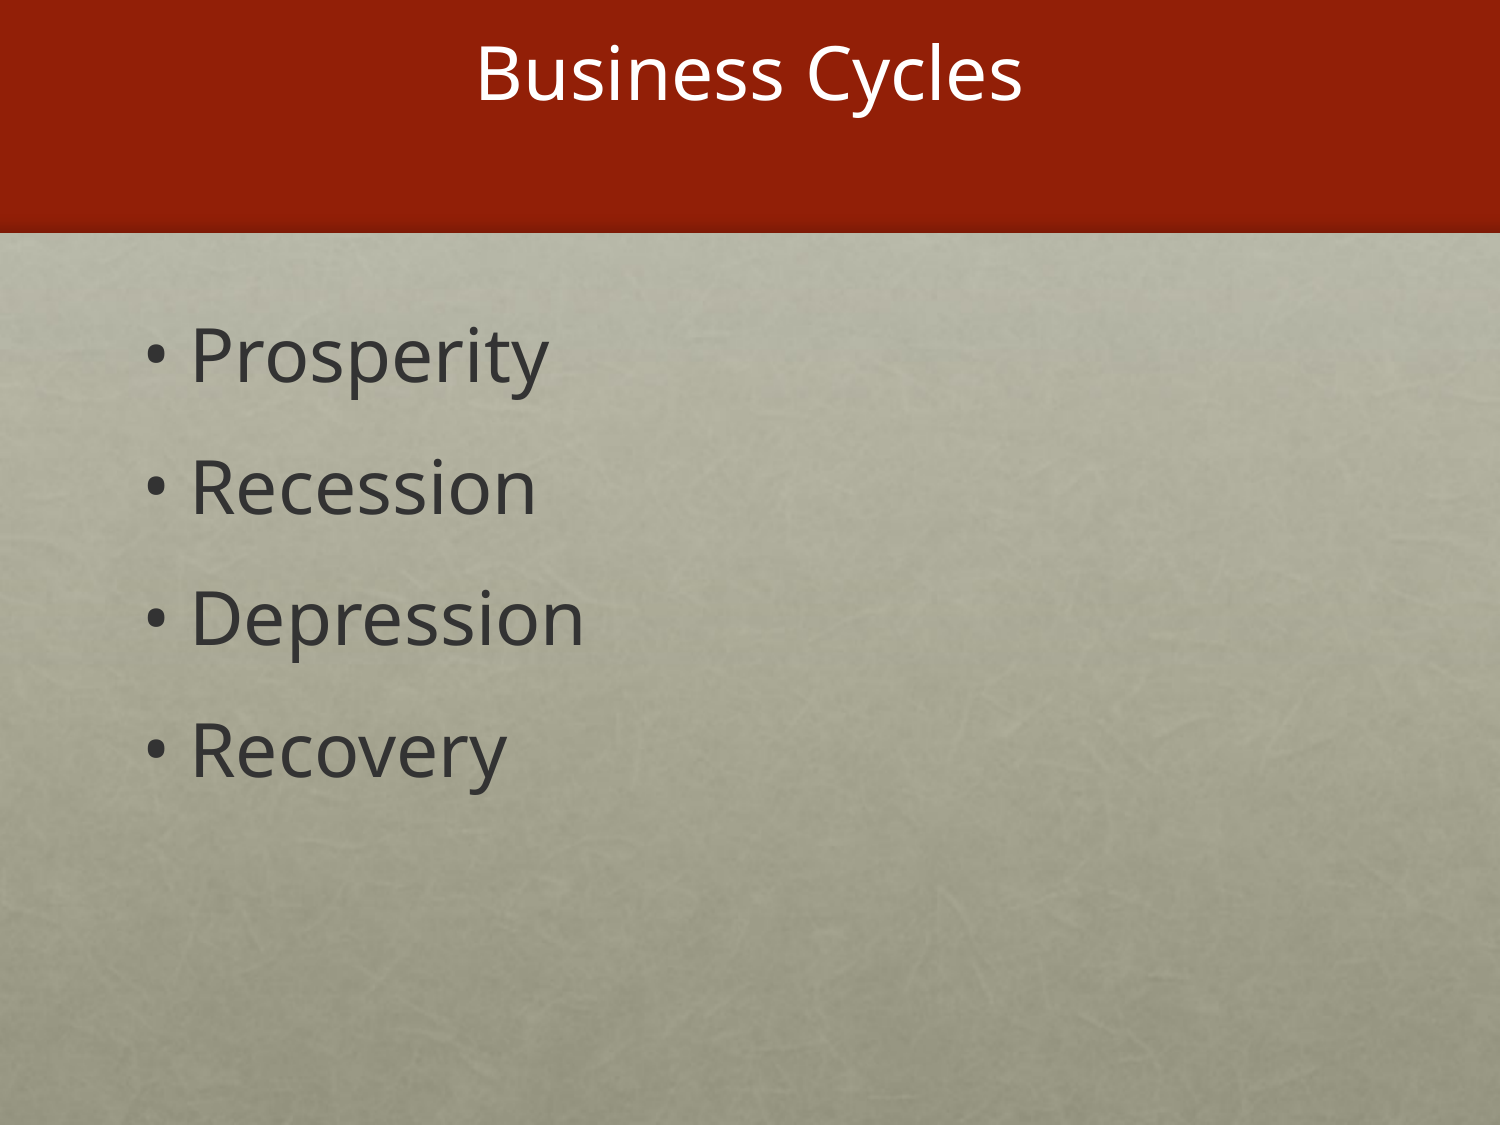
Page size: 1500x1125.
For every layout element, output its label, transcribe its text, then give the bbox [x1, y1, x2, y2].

picture [0, 214, 1500, 1125]
list Prosperity Recession Depression Recovery [127, 299, 1372, 1005]
title Business Cycles [127, 10, 1372, 221]
